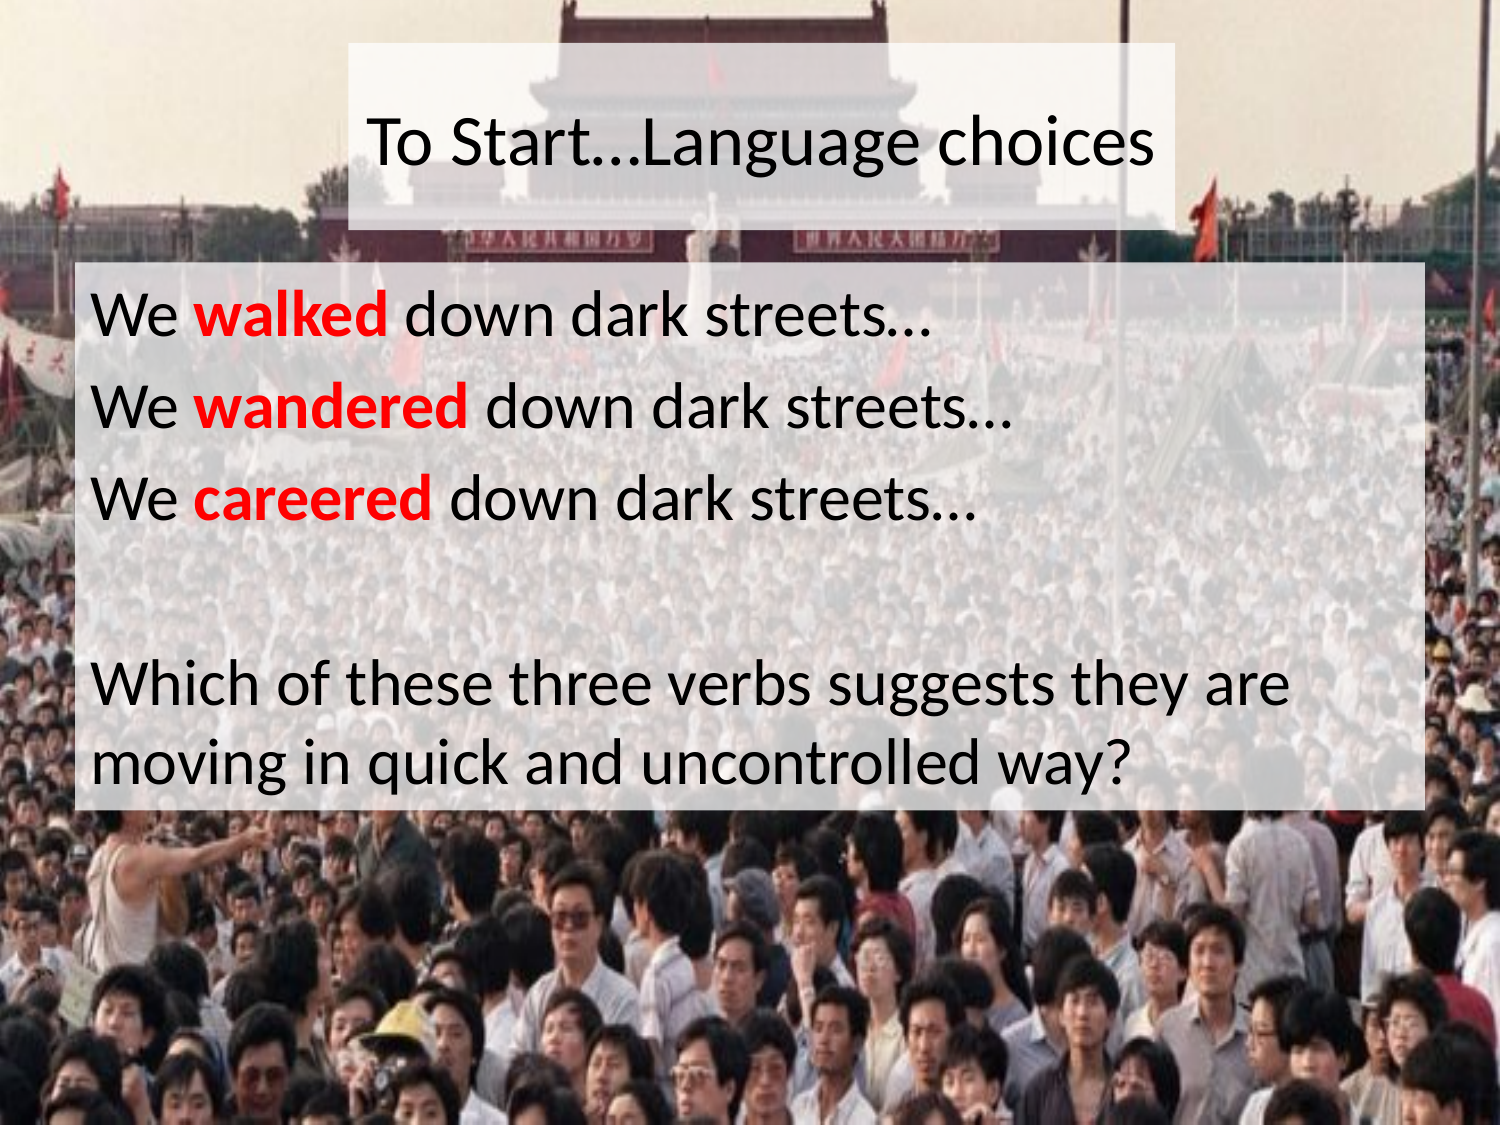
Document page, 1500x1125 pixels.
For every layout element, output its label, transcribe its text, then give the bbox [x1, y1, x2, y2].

list We walked down dark streets… We wandered down dark streets… We careered down dark streets… Which of these three verbs suggests they are moving in quick and uncontrolled way? [75, 262, 1425, 811]
picture [0, 0, 1500, 1125]
title To Start…Language choices [348, 42, 1176, 231]
